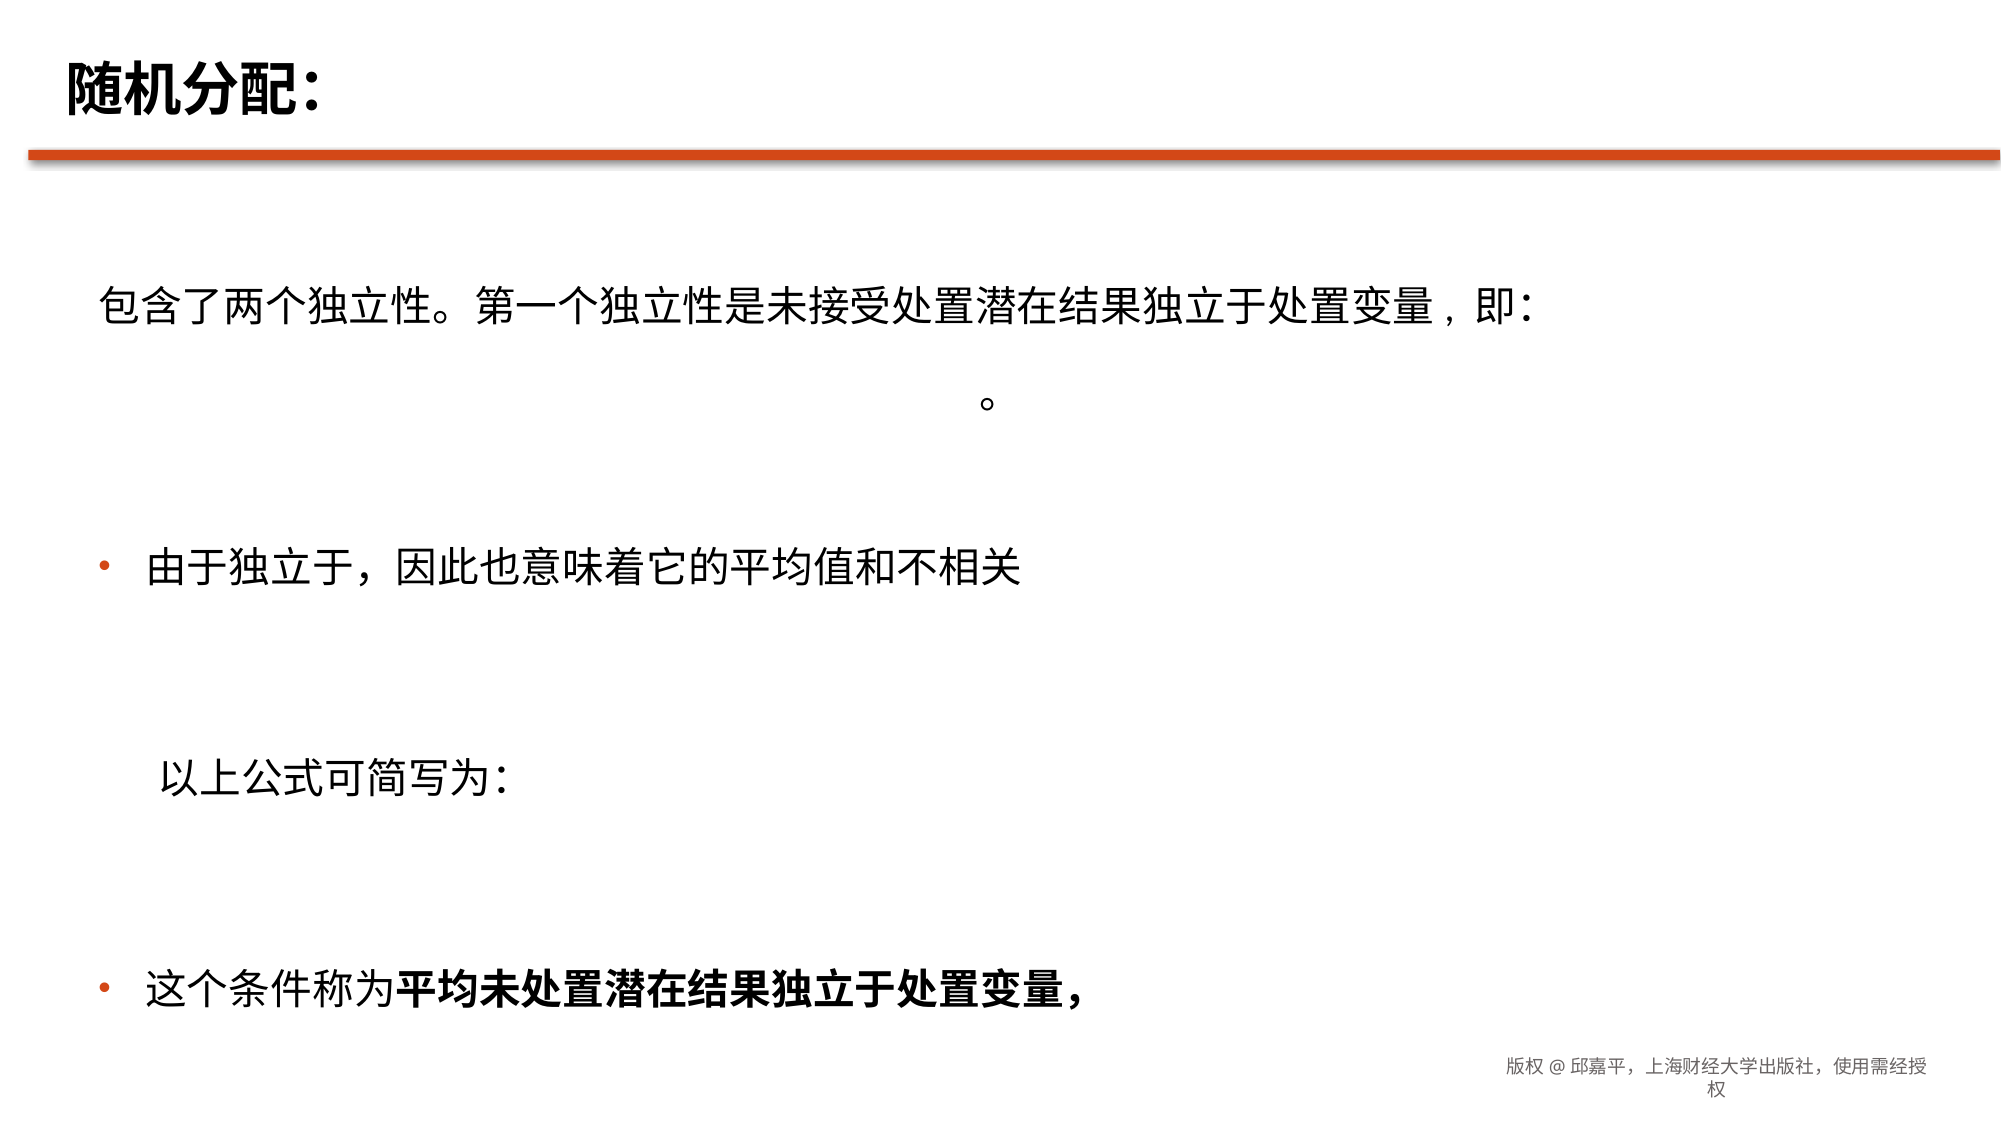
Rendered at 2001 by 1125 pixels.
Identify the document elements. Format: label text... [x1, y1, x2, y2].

footer 版权@邱嘉平，上海财经大学出版社，使用需经授权 [1483, 1046, 1950, 1109]
